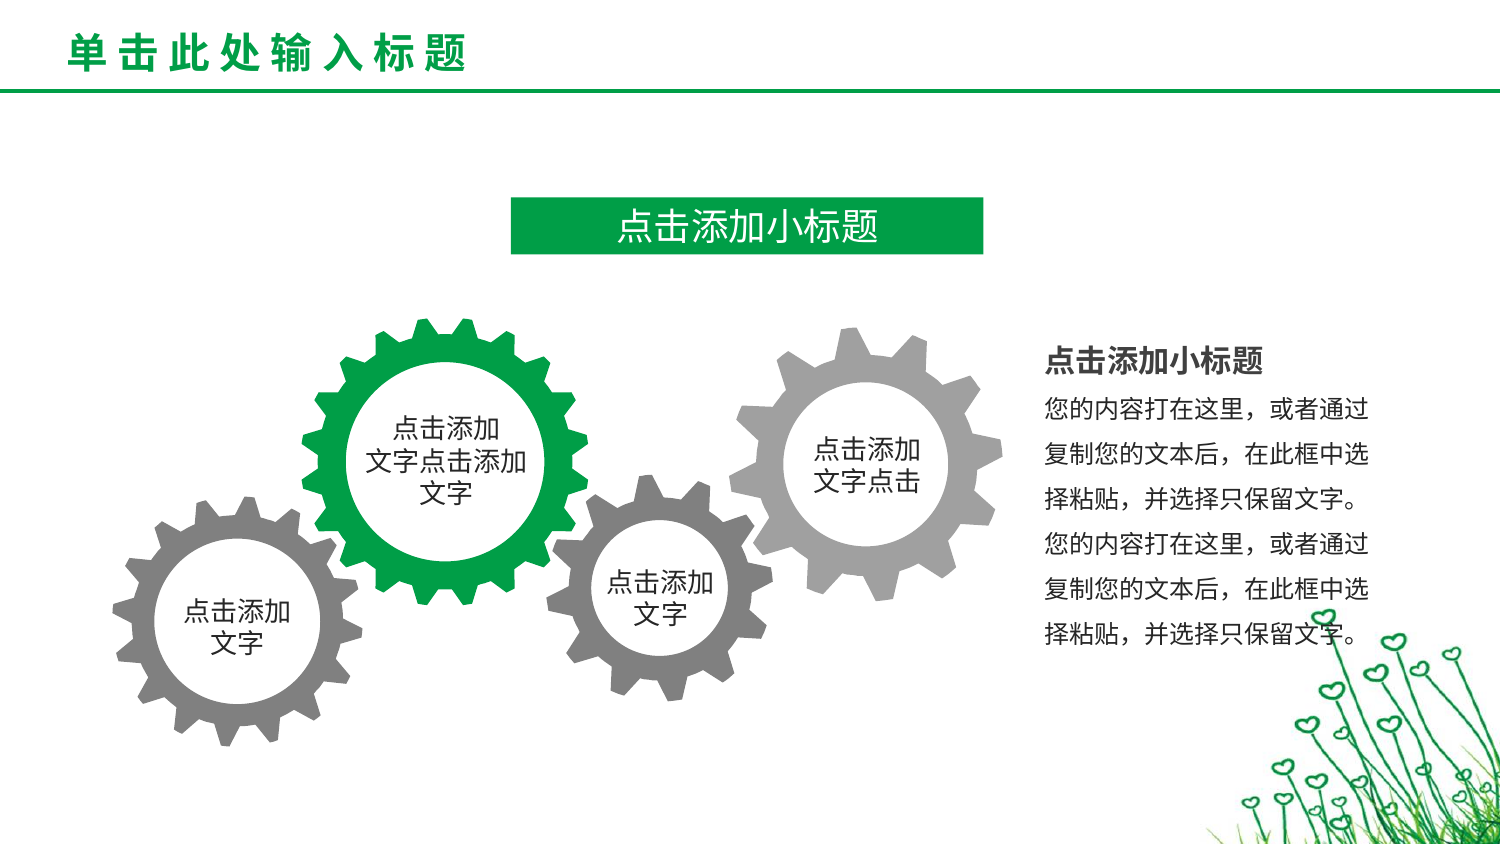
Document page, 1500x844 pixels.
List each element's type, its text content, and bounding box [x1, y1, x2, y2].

text_box 点击添加 文字点击添加 文字 [348, 406, 544, 515]
picture [383, 515, 528, 561]
text_box 点击添加小标题 [509, 195, 985, 256]
text_box 点击添加 文字点击 [784, 426, 948, 503]
picture [383, 307, 1500, 844]
text_box [301, 318, 589, 606]
text_box 点击添加 文字 [592, 559, 727, 636]
text_box 点击添加 文字 [168, 588, 307, 665]
text_box [728, 327, 1003, 602]
picture [383, 363, 526, 406]
text_box [546, 474, 773, 702]
text_box [112, 496, 363, 747]
text_box 点击添加小标题 您的内容打在这里，或者通过复制您的文本后，在此框中选择粘贴，并选择只保留文字。 您的内容打在这里，或者通过复制您的文本后，在此框中选择粘贴，并选择只保留文字。 [1033, 317, 1387, 654]
